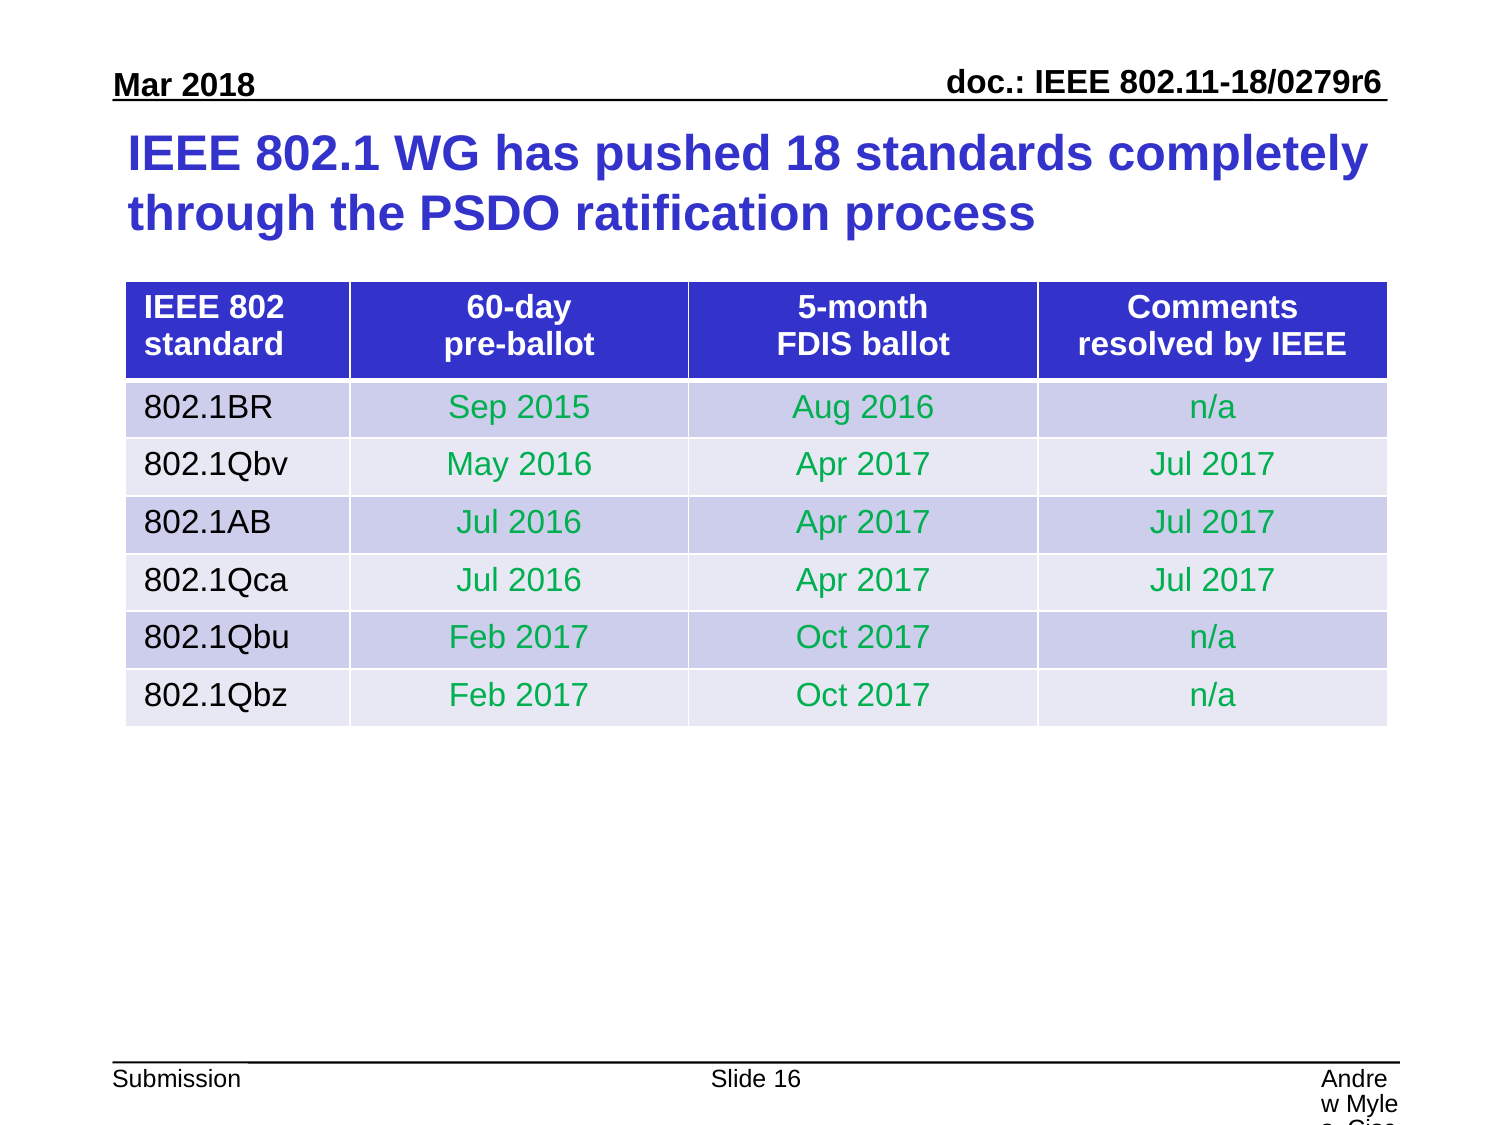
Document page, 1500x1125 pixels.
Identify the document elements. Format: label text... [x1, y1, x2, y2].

table_cell Jul 2017 [1039, 555, 1387, 610]
table_cell Jul 2017 [1039, 497, 1387, 553]
table_cell Feb 2017 [351, 670, 688, 726]
table_cell 802.1Qbv [126, 439, 349, 495]
table_cell n/a [1039, 670, 1387, 726]
table_cell 802.1BR [126, 383, 349, 437]
table_cell n/a [1039, 612, 1387, 668]
table_cell 802.1Qbz [126, 670, 349, 726]
table_cell Feb 2017 [351, 612, 688, 668]
table_cell Jul 2017 [1039, 439, 1387, 495]
table_cell Apr 2017 [689, 555, 1037, 610]
table_header Comments resolved by IEEE [1039, 282, 1387, 378]
table_header 5-month FDIS ballot [689, 282, 1037, 378]
footer Andrew Myles, Cisco [1320, 1061, 1402, 1093]
table_cell Jul 2016 [351, 497, 688, 553]
table_cell May 2016 [351, 439, 688, 495]
table_cell Oct 2017 [689, 612, 1037, 668]
table_cell 802.1AB [126, 497, 349, 553]
title IEEE 802.1 WG has pushed 18 standards completely through the PSDO ratification process [112, 112, 1388, 288]
table_cell Oct 2017 [689, 670, 1037, 726]
table_cell 802.1Qca [126, 555, 349, 610]
table_cell Sep 2015 [351, 383, 688, 437]
table_cell Jul 2016 [351, 555, 688, 610]
table_cell n/a [1039, 383, 1387, 437]
table_header IEEE 802 standard [126, 282, 349, 378]
table_cell Apr 2017 [689, 439, 1037, 495]
table_cell 802.1Qbu [126, 612, 349, 668]
slide_number Slide 16 [709, 1061, 803, 1093]
table_cell Apr 2017 [689, 497, 1037, 553]
table_cell Aug 2016 [689, 383, 1037, 437]
table_header 60-day pre-ballot [351, 282, 688, 378]
